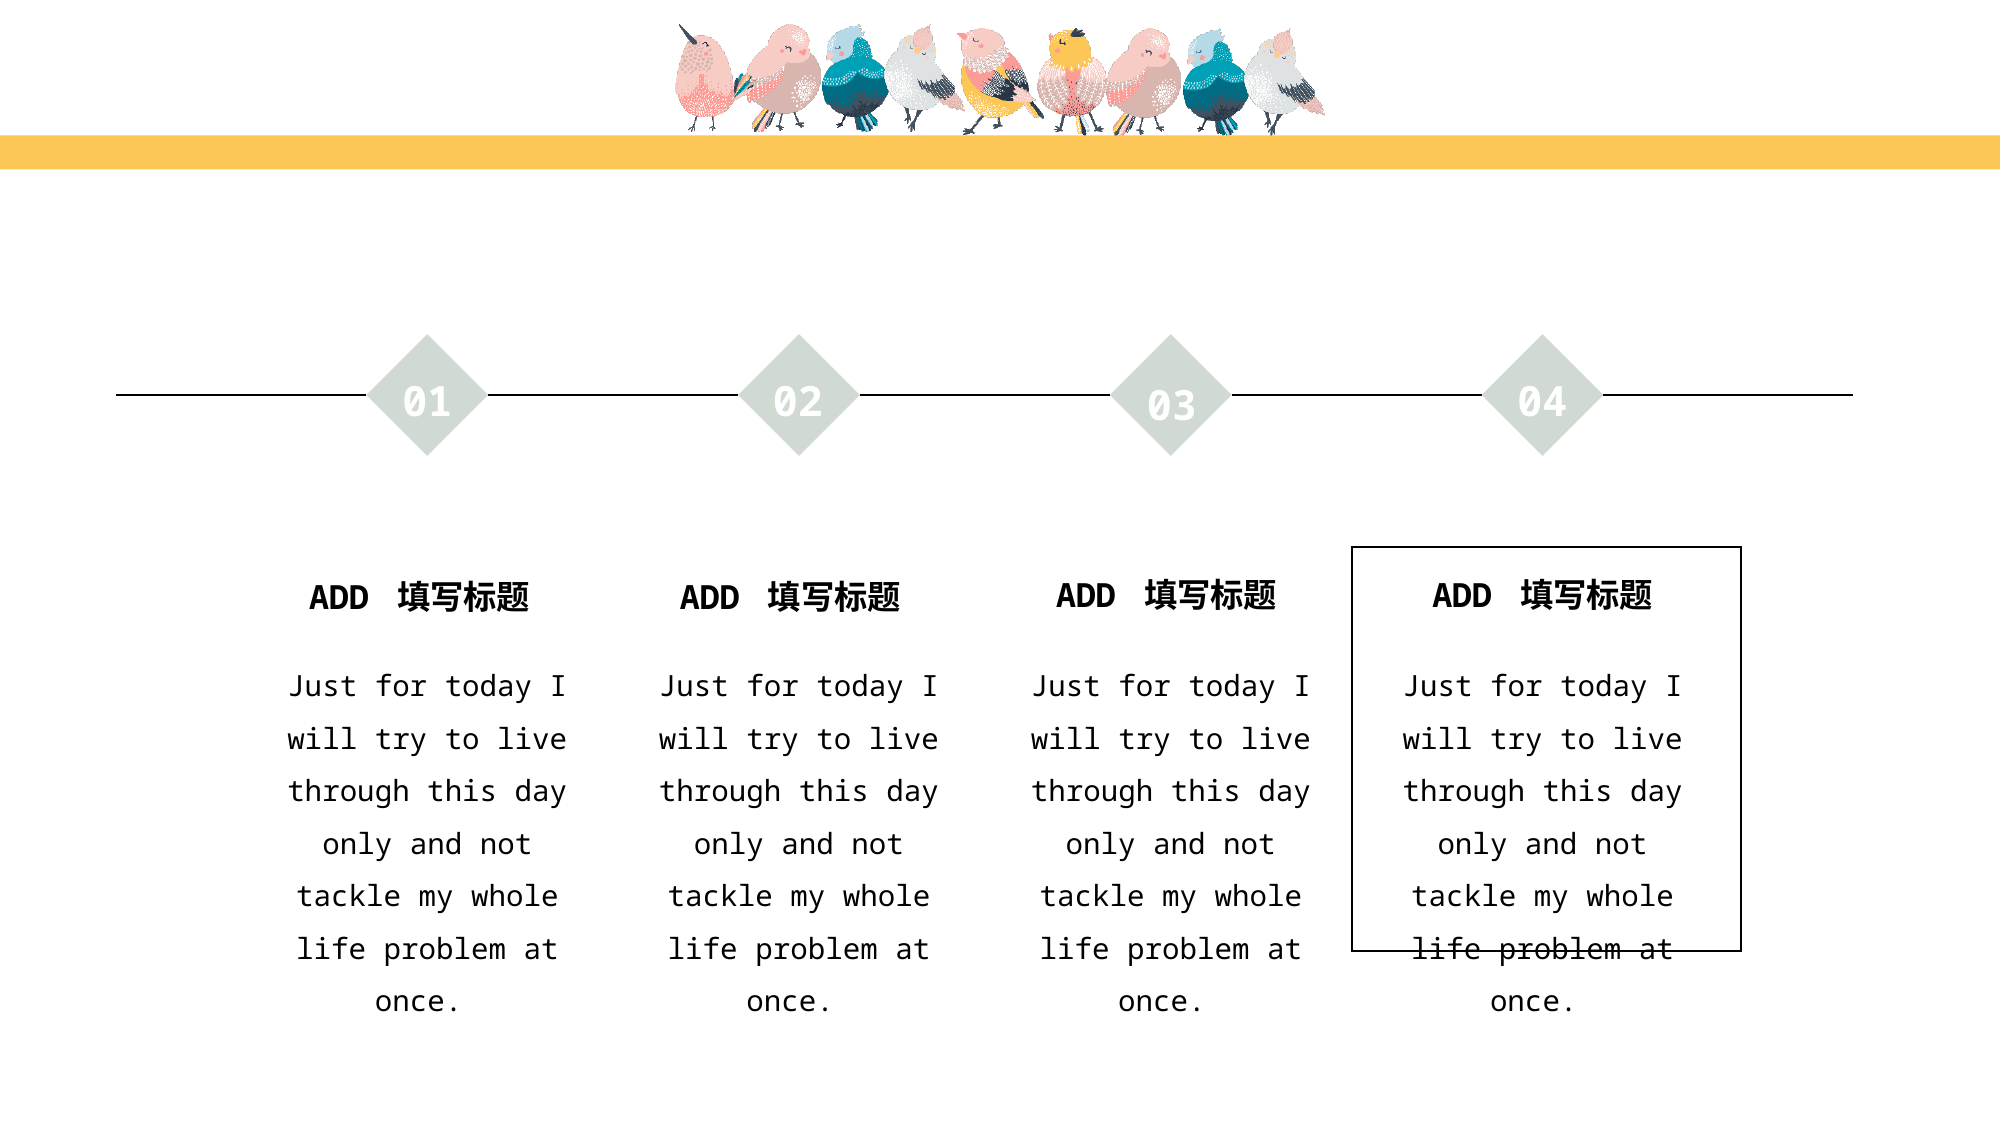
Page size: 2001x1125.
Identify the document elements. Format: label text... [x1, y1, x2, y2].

text_box Just for today I will try to live through this day only and not tackle my whole life problem at once. [250, 642, 605, 1025]
text_box ADD 填写标题 [253, 549, 601, 624]
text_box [116, 334, 1854, 456]
text_box Just for today I will try to live through this day only and not tackle my whole life problem at once. [622, 642, 976, 1025]
text_box Just for today I will try to live through this day only and not tackle my whole life problem at once. [1365, 952, 1720, 1078]
text_box [1351, 546, 1742, 952]
text_box ADD 填写标题 [1000, 546, 1348, 622]
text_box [674, 24, 1325, 136]
text_box ADD 填写标题 [624, 549, 972, 624]
text_box [0, 134, 2000, 171]
text_box Just for today I will try to live through this day only and not tackle my whole life problem at once. [993, 642, 1348, 1025]
